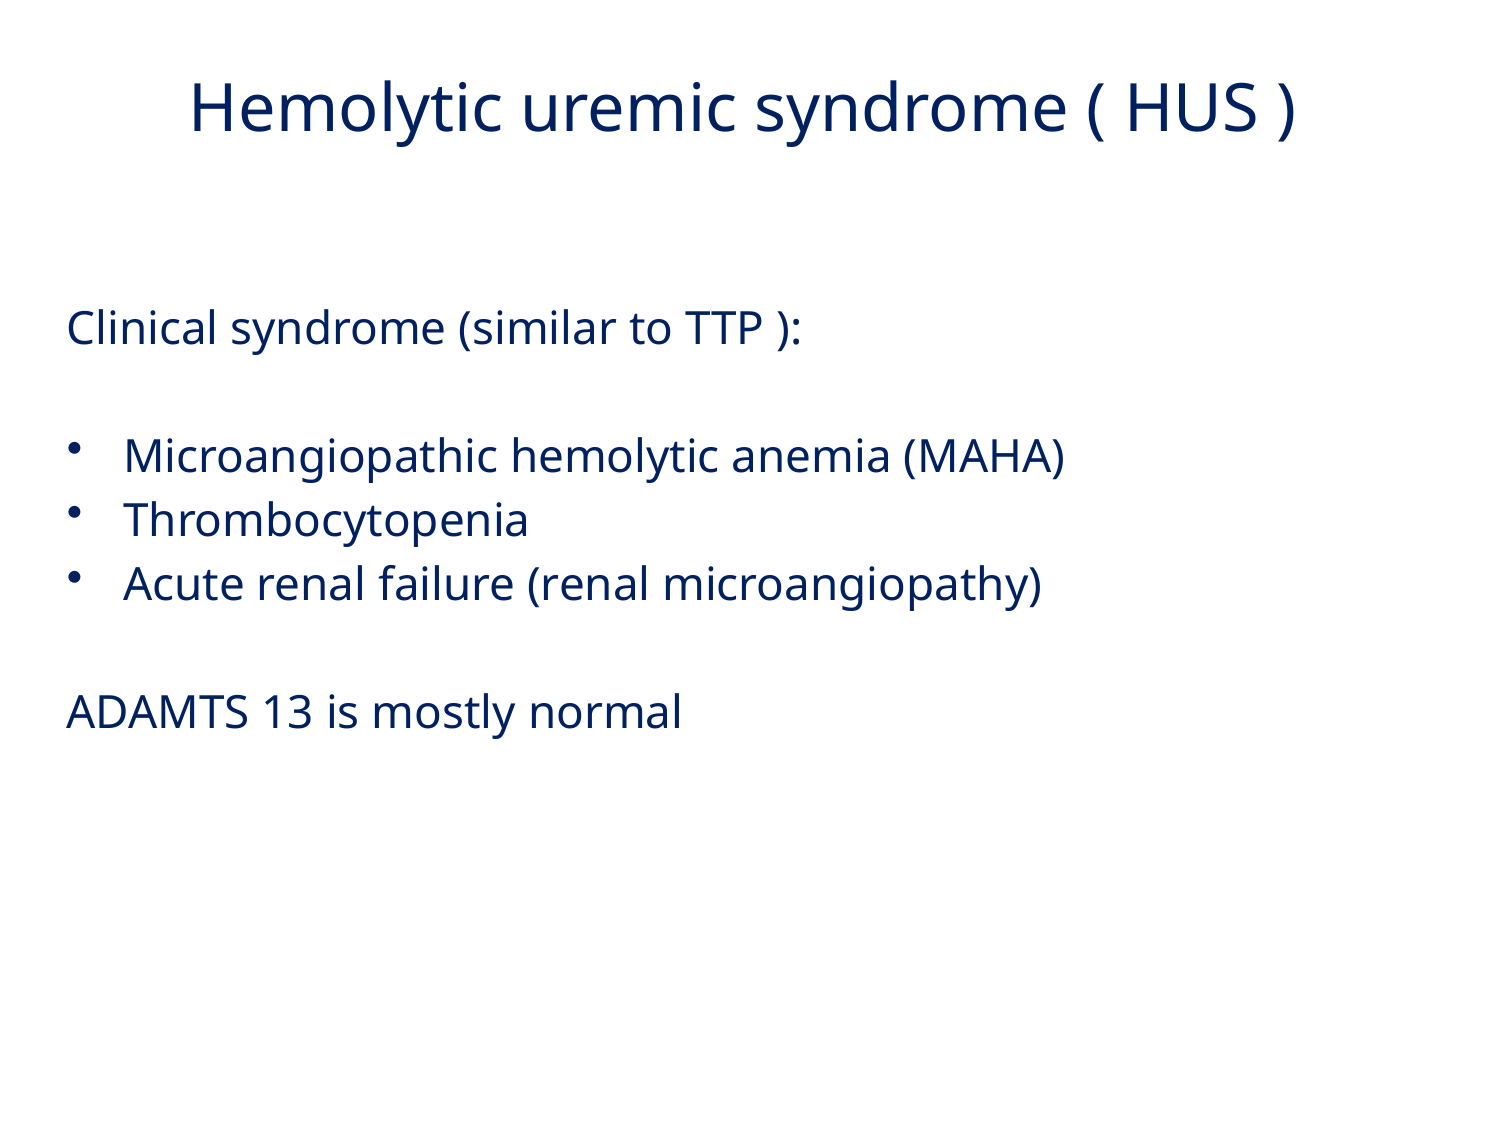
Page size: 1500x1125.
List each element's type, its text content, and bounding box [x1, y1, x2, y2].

list Clinical syndrome (similar to TTP ): Microangiopathic hemolytic anemia (MAHA) Thrombocytopenia Acute renal failure (renal microangiopathy) ADAMTS 13 is mostly normal [51, 290, 1435, 1000]
title Hemolytic uremic syndrome ( HUS ) [67, 10, 1419, 199]
